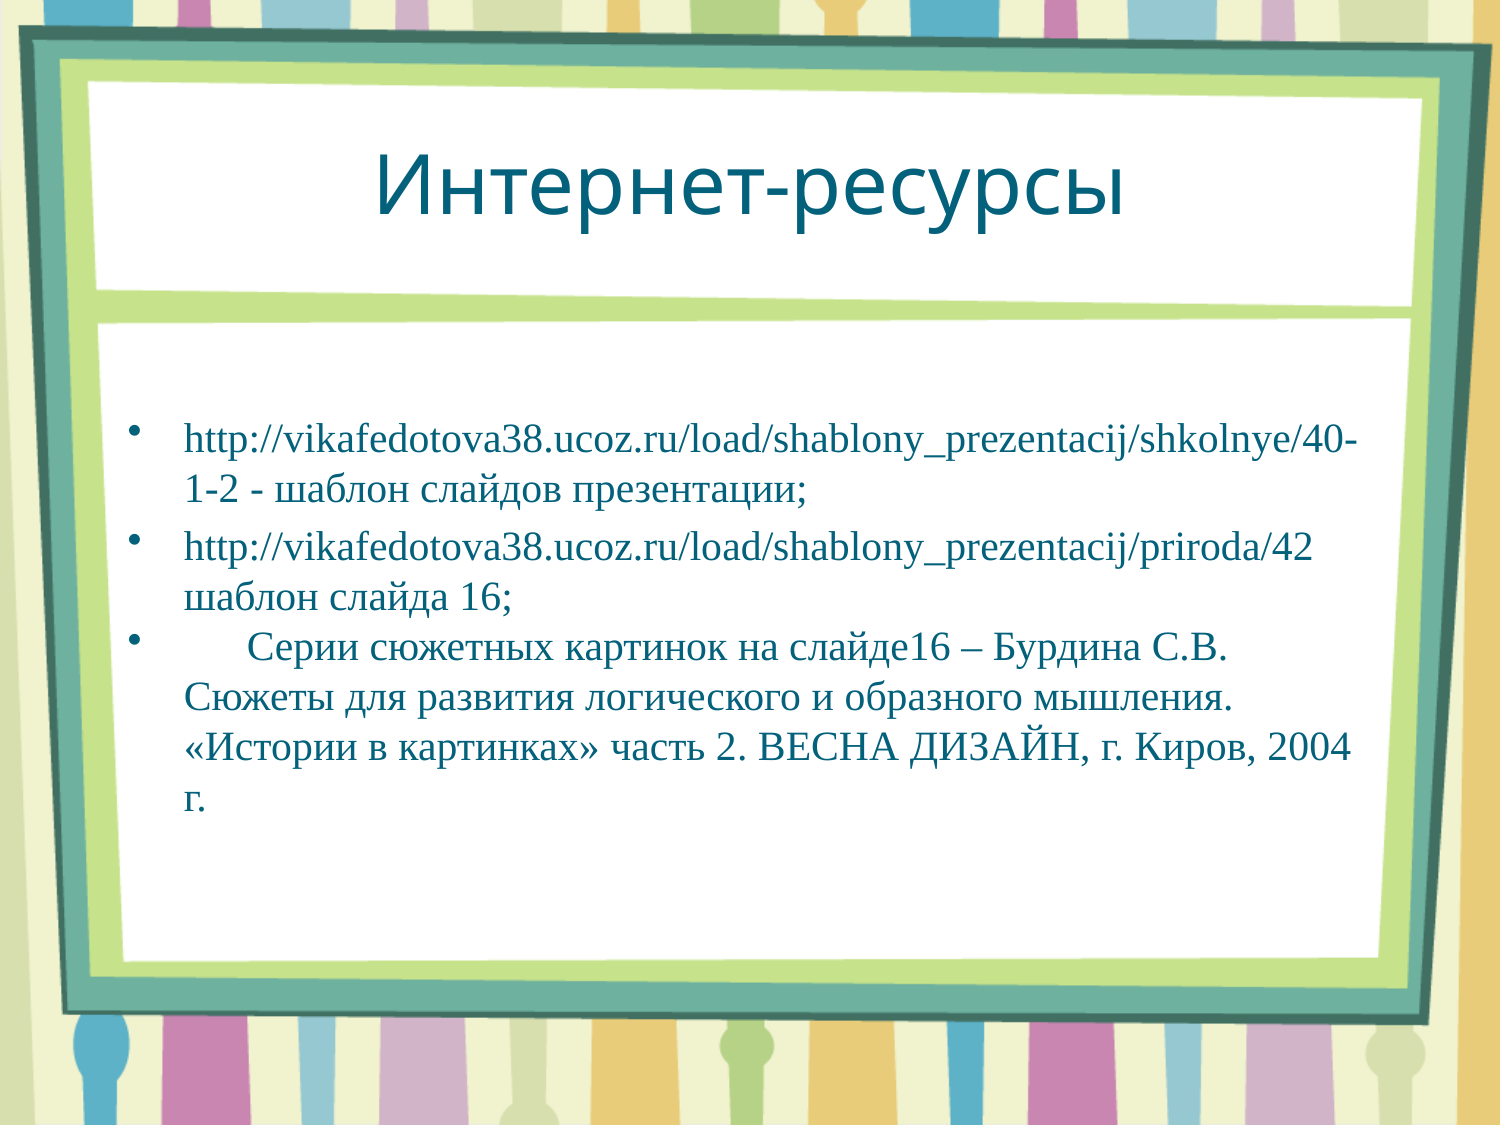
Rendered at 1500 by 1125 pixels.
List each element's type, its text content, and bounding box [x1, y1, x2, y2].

picture [0, 0, 1500, 1125]
title Интернет-ресурсы [74, 87, 1426, 276]
list http://vikafedotova38.ucoz.ru/load/shablony_prezentacij/shkolnye/40-1-2 - шаблон слайдов презентации; http://vikafedotova38.ucoz.ru/load/shablony_prezentacij/priroda/42 шаблон слайда 16; Серии сюжетных картинок на слайде16 – Бурдина С.В. Сюжеты для развития логического и образного мышления. «Истории в картинках» часть 2. ВЕСНА ДИЗАЙН, г. Киров, 2004 г. [112, 324, 1401, 1006]
